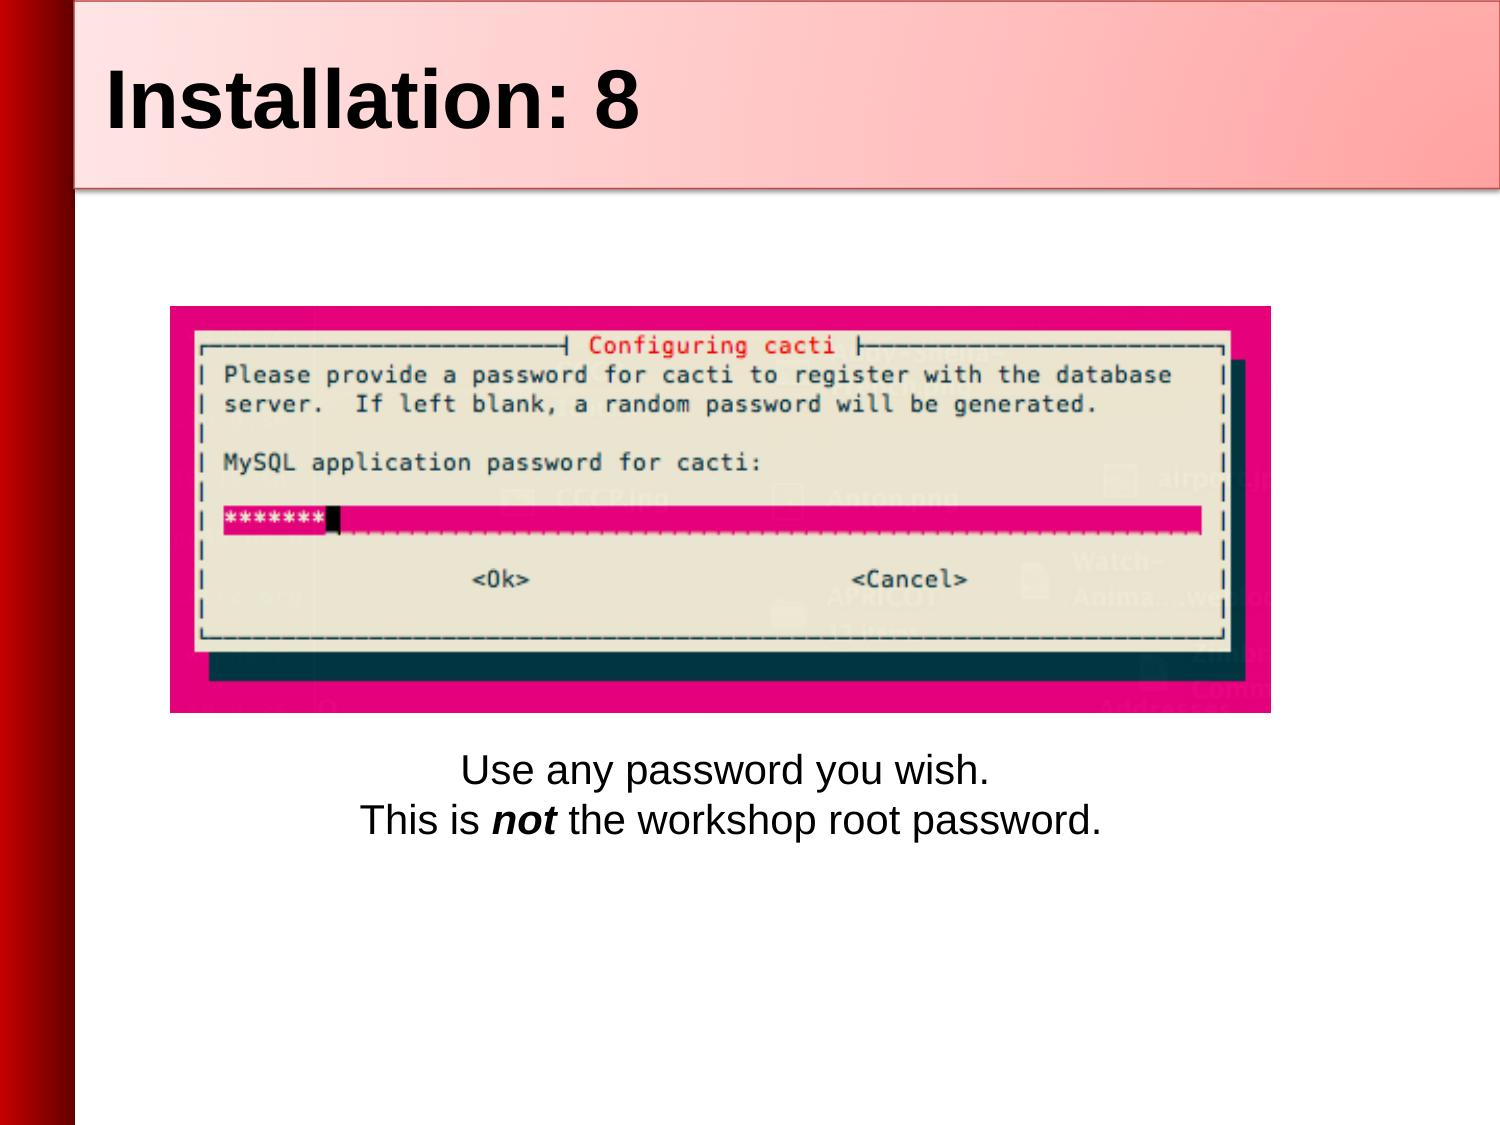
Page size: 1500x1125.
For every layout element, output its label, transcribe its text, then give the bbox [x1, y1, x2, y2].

picture [170, 305, 1271, 713]
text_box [65, 0, 1500, 201]
text_box Use any password you wish. This is not the workshop root password. [112, 735, 1350, 900]
